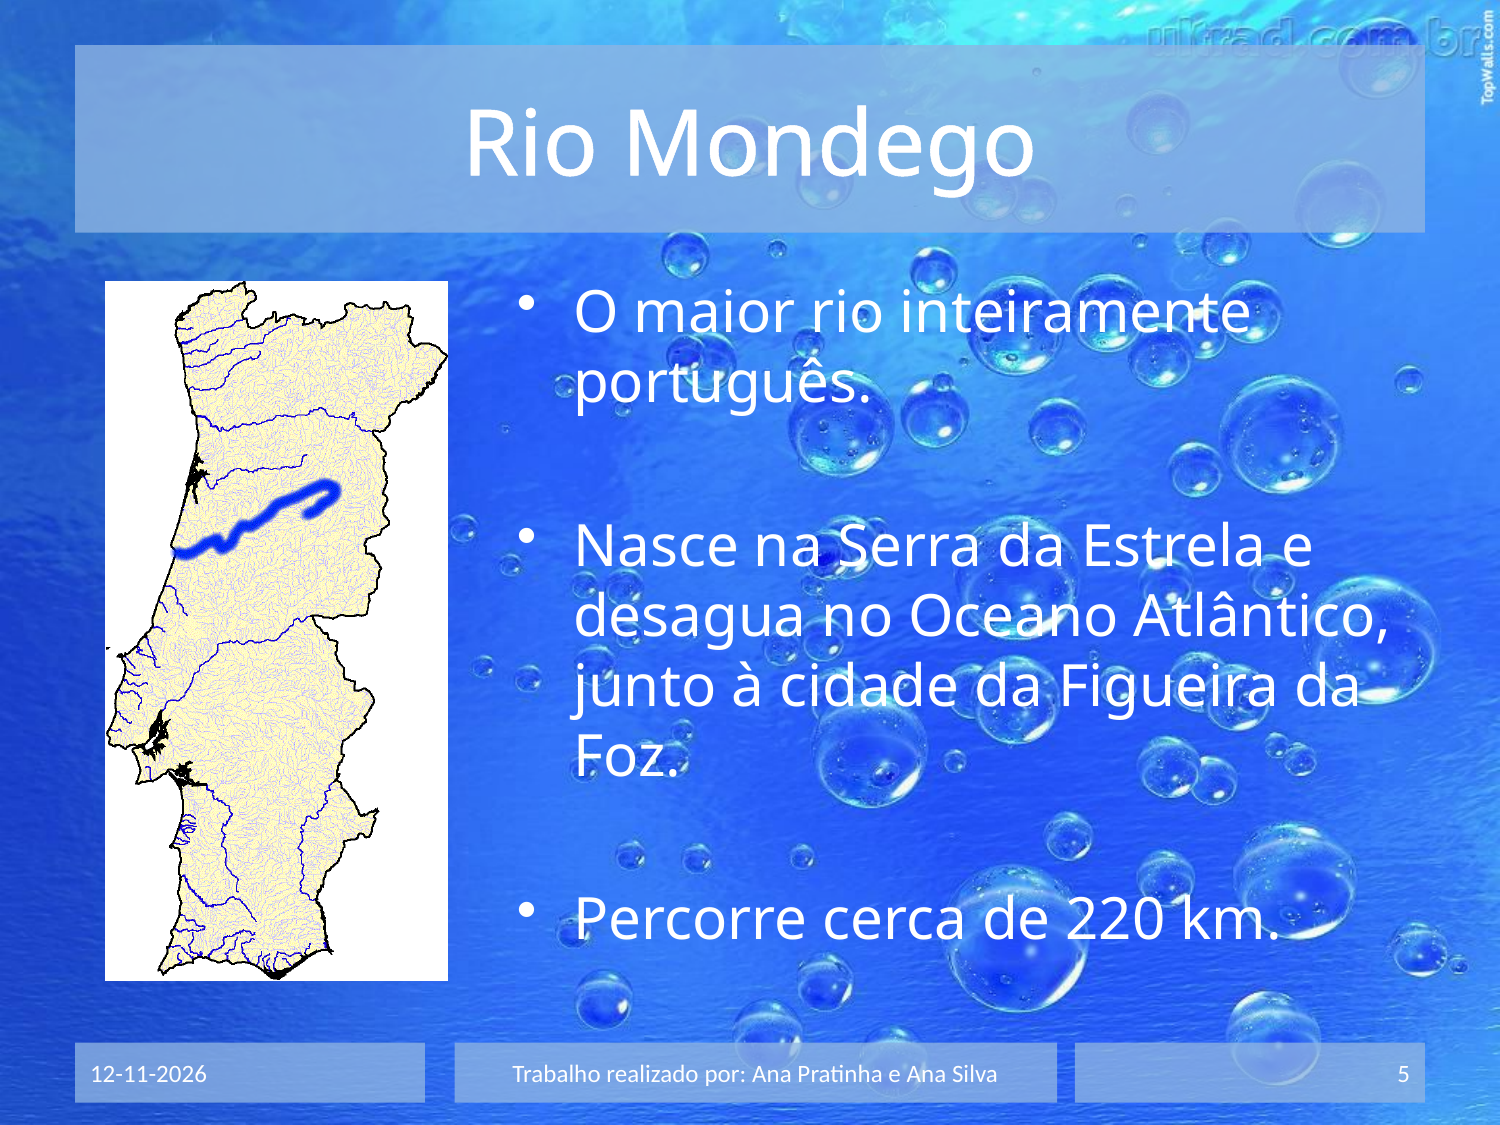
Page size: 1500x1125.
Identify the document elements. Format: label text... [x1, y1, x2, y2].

slide_number 5 [1074, 1042, 1425, 1103]
text_box O maior rio inteiramente português. Nasce na Serra da Estrela e desagua no Oceano Atlântico, junto à cidade da Figueira da Foz. Percorre cerca de 220 km. [501, 267, 1425, 745]
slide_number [75, 1042, 425, 1103]
footer Trabalho realizado por: Ana Pratinha e Ana Silva [454, 1042, 1058, 1103]
title Rio Mondego [75, 45, 1425, 233]
picture [0, 0, 1500, 1125]
